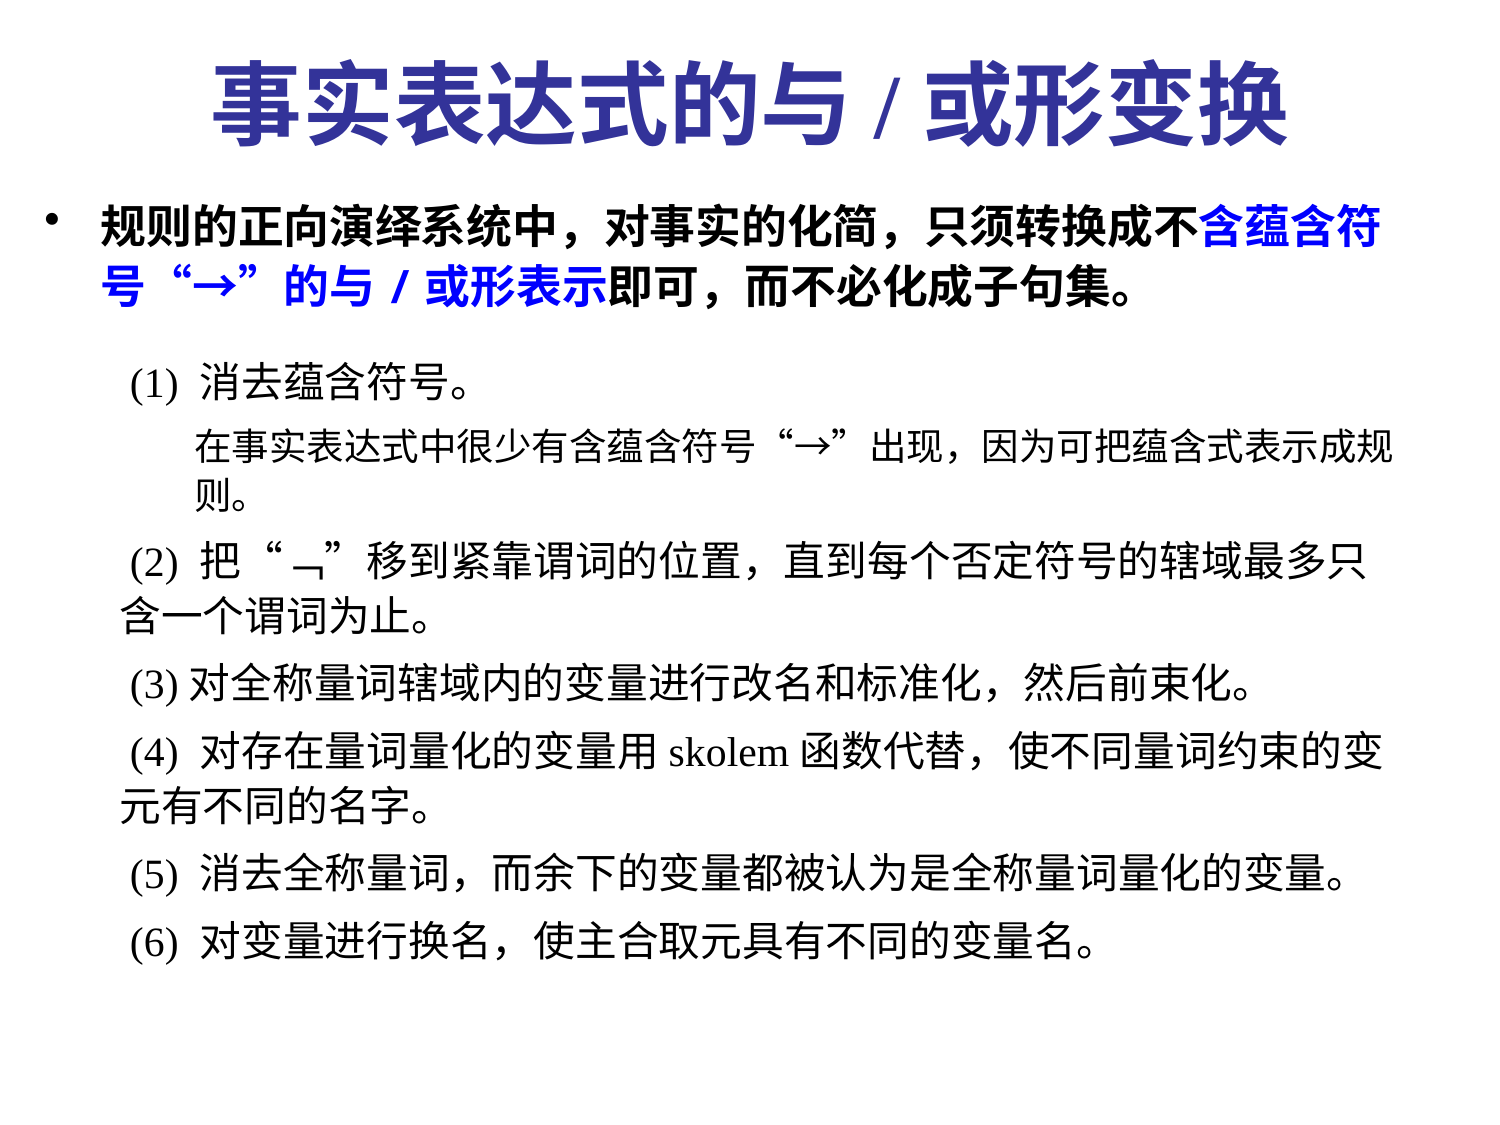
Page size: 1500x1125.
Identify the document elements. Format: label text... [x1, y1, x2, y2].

list 规则的正向演绎系统中，对事实的化简，只须转换成不含蕴含符号“→”的与/或形表示即可，而不必化成子句集。 (1) 消去蕴含符号。 在事实表达式中很少有含蕴含符号“→”出现，因为可把蕴含式表示成规则。 (2) 把“﹁”移到紧靠谓词的位置，直到每个否定符号的辖域最多只含一个谓词为止。 (3)对全称量词辖域内的变量进行改名和标准化，然后前束化。 (4) 对存在量词量化的变量用skolem函数代替，使不同量词约束的变元有不同的名字。 (5) 消去全称量词，而余下的变量都被认为是全称量词量化的变量。 (6) 对变量进行换名，使主合取元具有不同的变量名。 [29, 184, 1426, 1083]
title 事实表达式的与/或形变换 [75, 7, 1425, 184]
